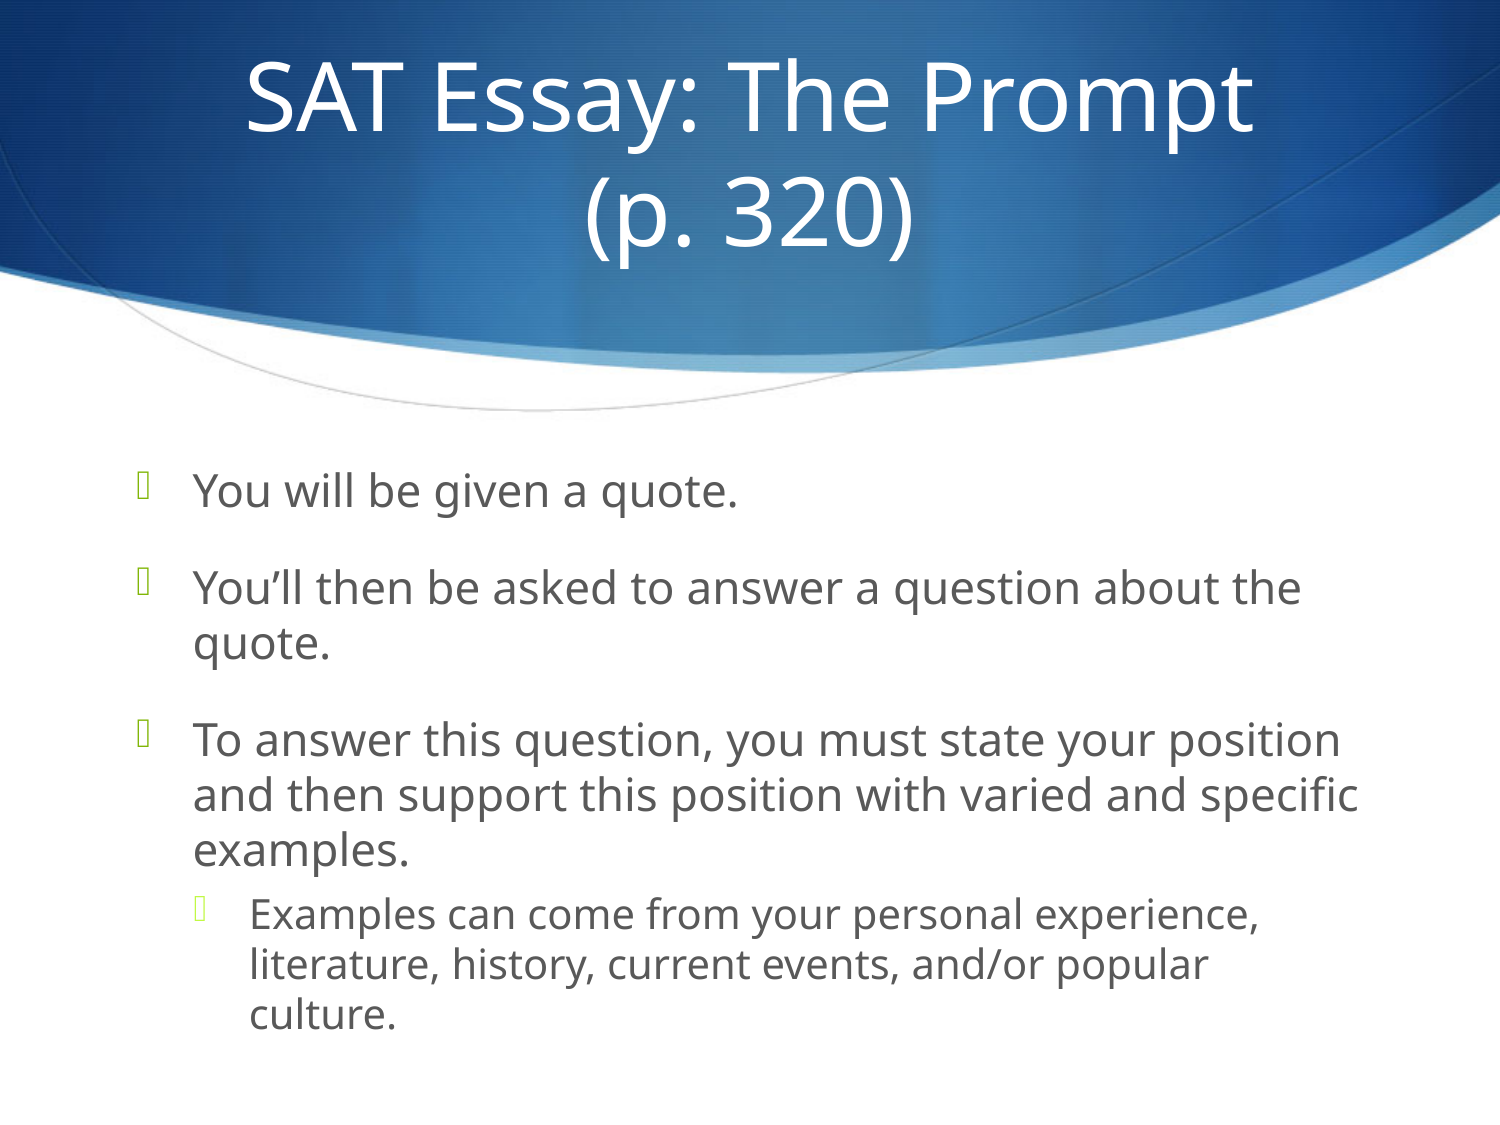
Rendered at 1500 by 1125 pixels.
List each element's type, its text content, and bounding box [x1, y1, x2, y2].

title SAT Essay: The Prompt (p. 320) [74, 56, 1426, 245]
list You will be given a quote. You’ll then be asked to answer a question about the quote. To answer this question, you must state your position and then support this position with varied and specific examples. Examples can come from your personal experience, literature, history, current events, and/or popular culture. [121, 454, 1379, 991]
picture [0, 0, 1500, 1125]
